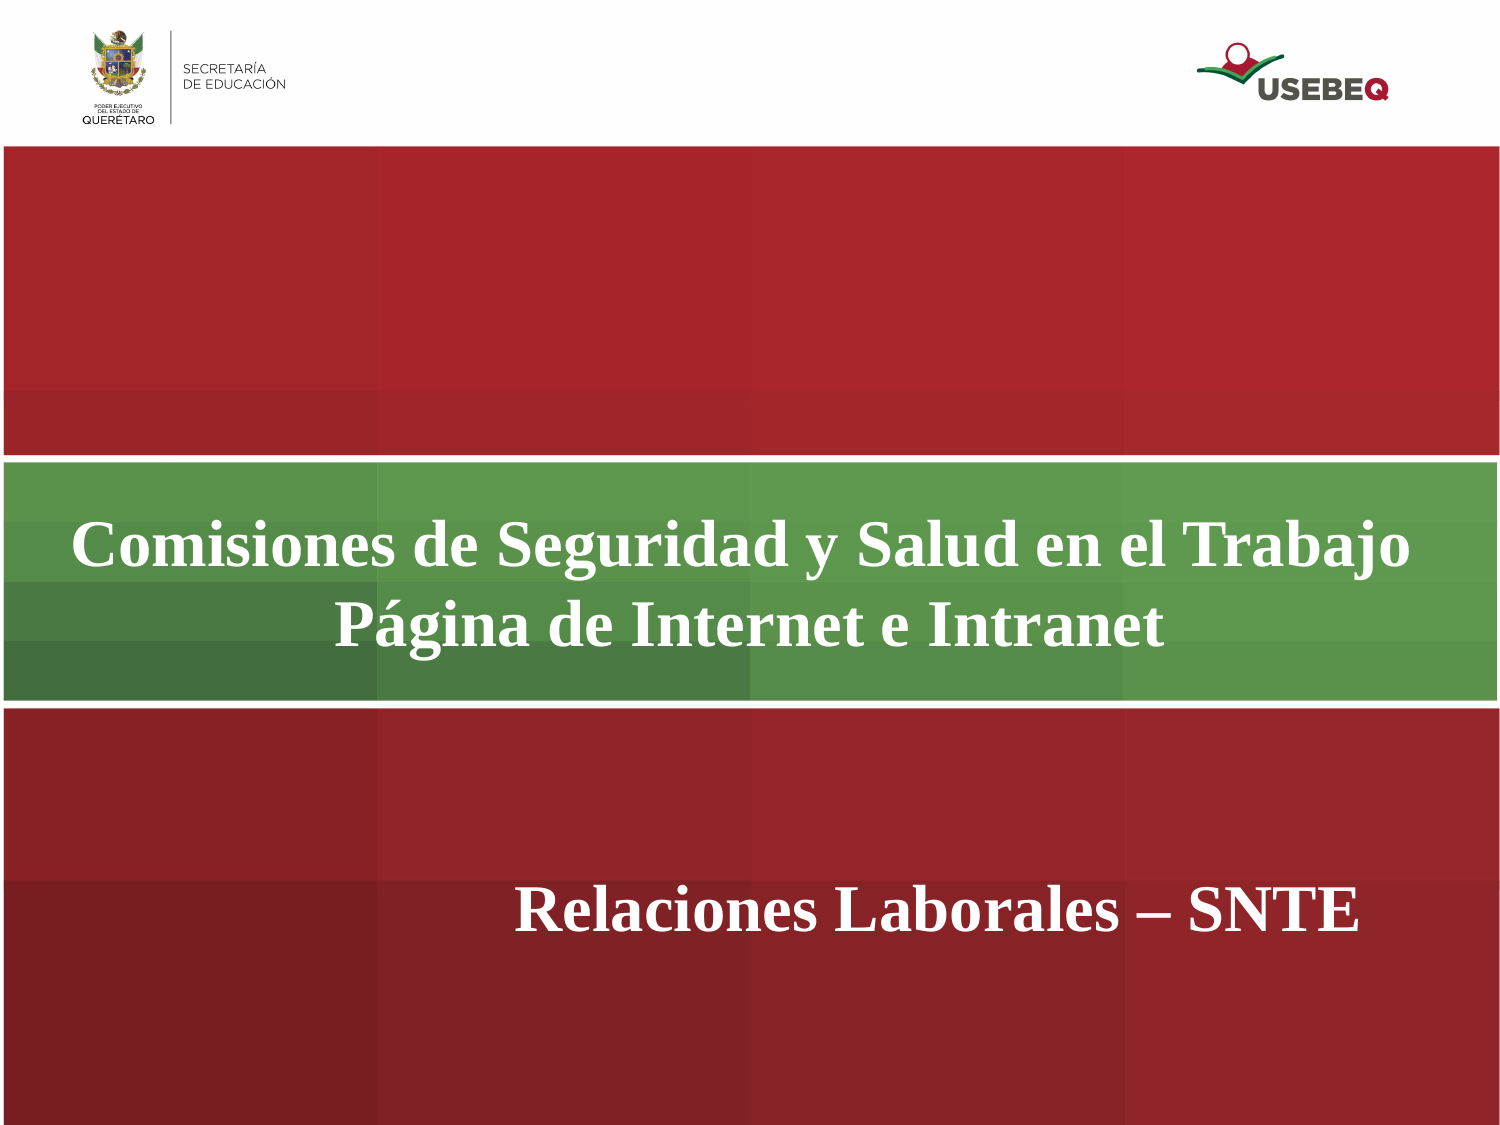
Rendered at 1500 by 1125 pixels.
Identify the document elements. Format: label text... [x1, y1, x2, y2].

picture [0, 674, 1500, 1125]
text_box Relaciones Laborales – SNTE [430, 810, 1447, 999]
picture [0, 0, 1500, 486]
title Comisiones de Seguridad y Salud en el Trabajo Página de Internet e Intranet [0, 486, 1500, 674]
